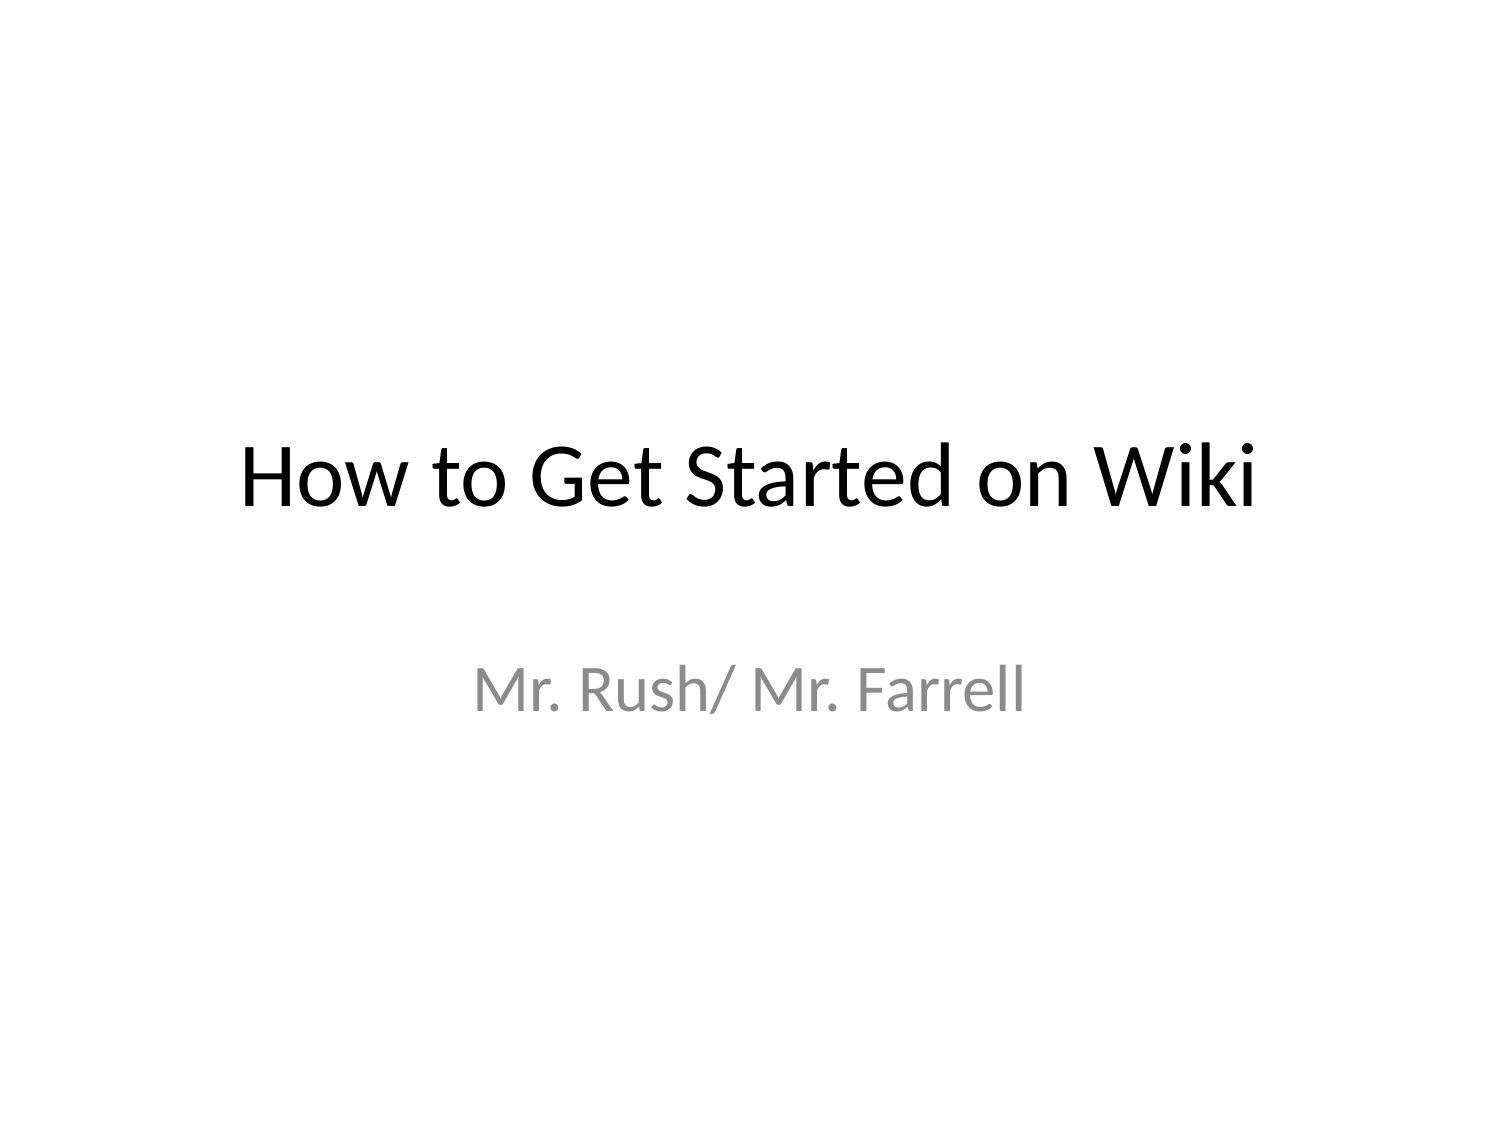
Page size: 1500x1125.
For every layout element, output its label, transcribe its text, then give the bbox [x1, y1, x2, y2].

title How to Get Started on Wiki [112, 349, 1388, 591]
subtitle Mr. Rush/ Mr. Farrell [225, 637, 1275, 925]
